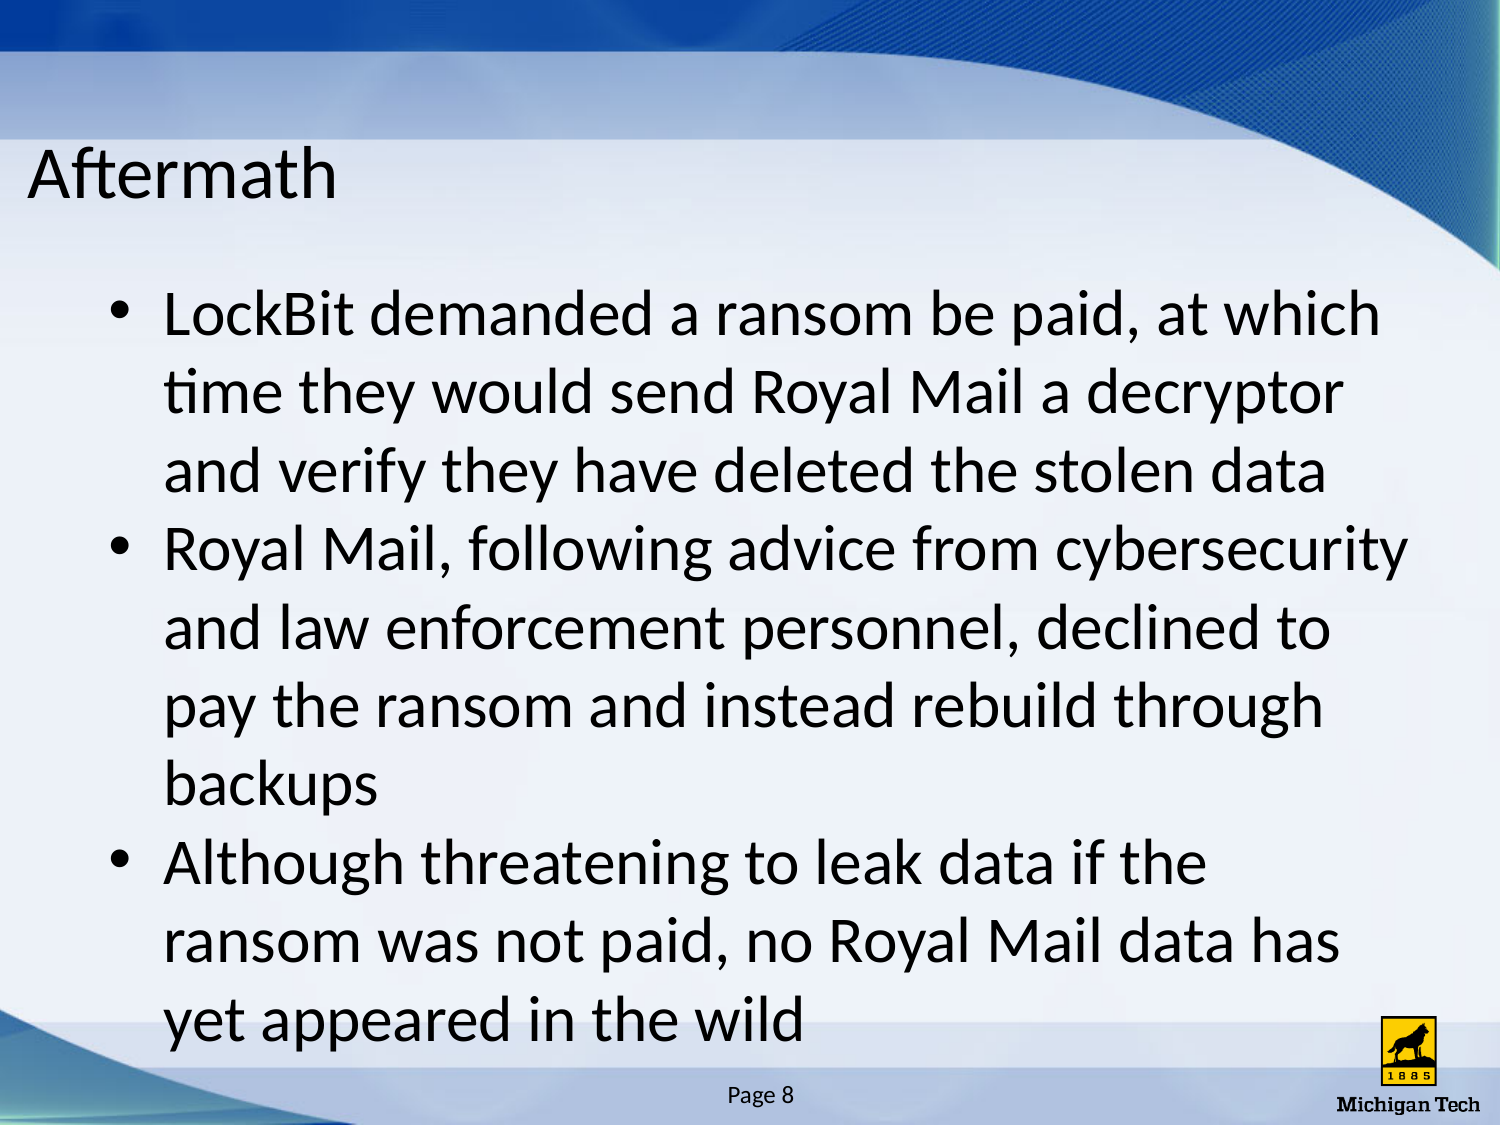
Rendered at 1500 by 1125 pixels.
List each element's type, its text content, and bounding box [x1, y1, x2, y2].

title Aftermath [12, 75, 1263, 263]
picture [0, 0, 1500, 1125]
list LockBit demanded a ransom be paid, at which time they would send Royal Mail a decryptor and verify they have deleted the stolen data Royal Mail, following advice from cybersecurity and law enforcement personnel, declined to pay the ransom and instead rebuild through backups Although threatening to leak data if the ransom was not paid, no Royal Mail data has yet appeared in the wild [75, 262, 1425, 1063]
